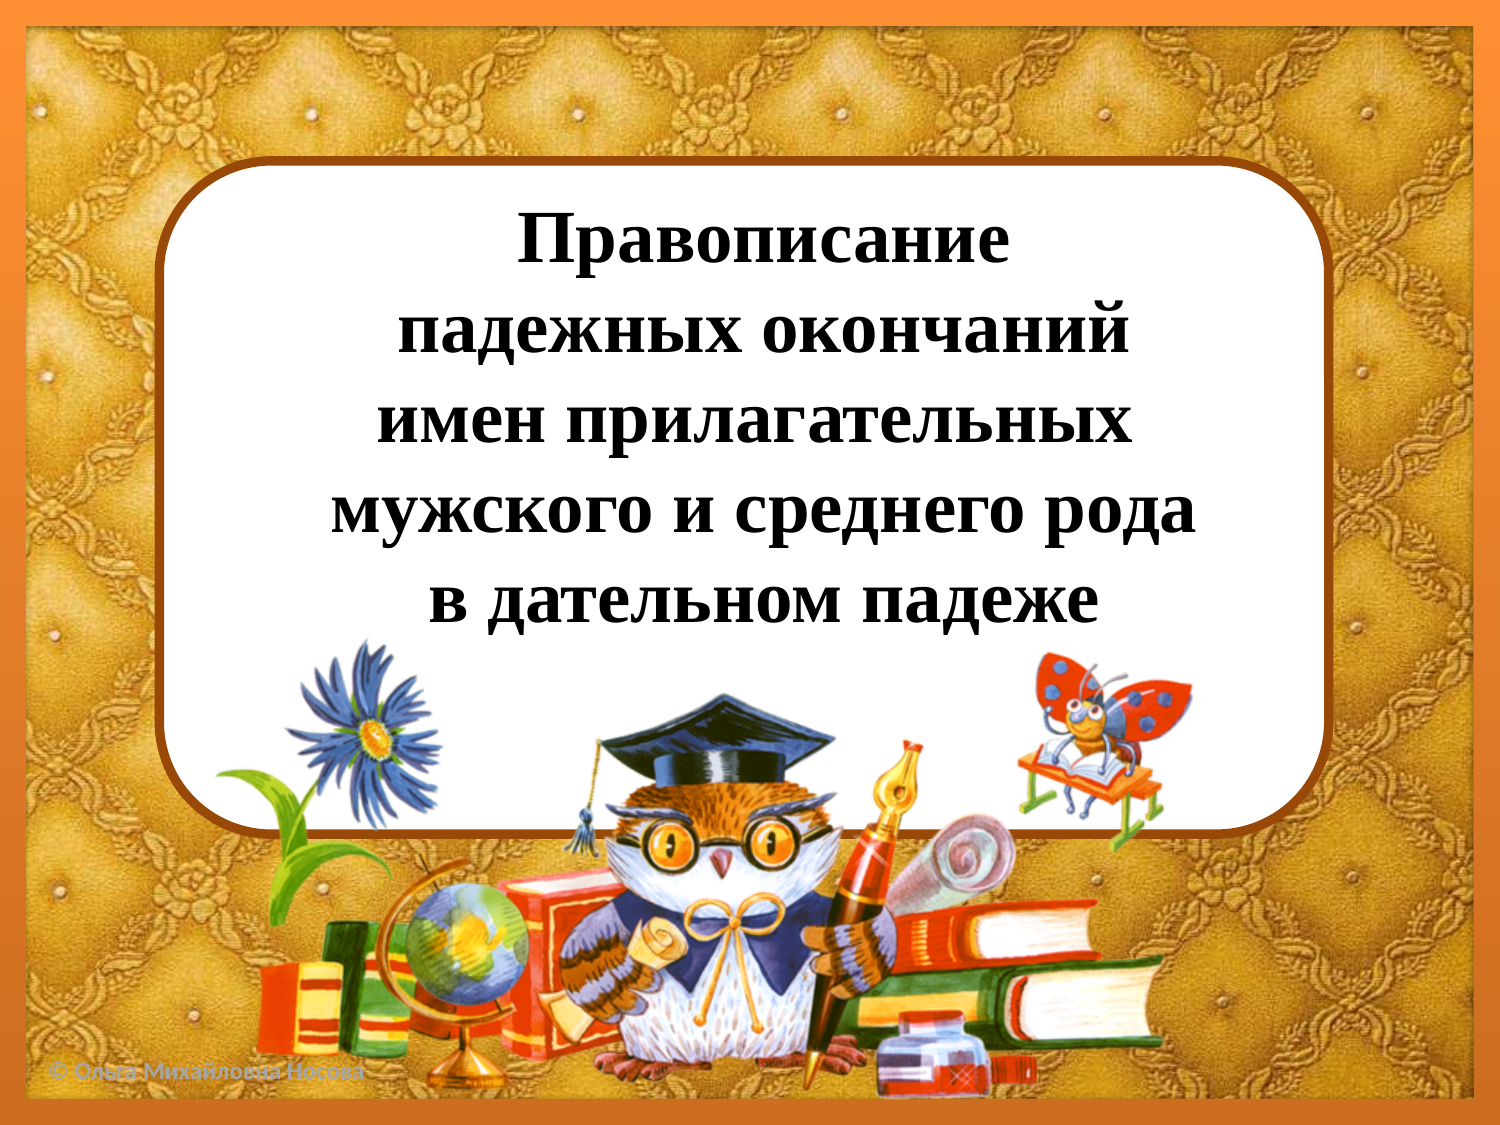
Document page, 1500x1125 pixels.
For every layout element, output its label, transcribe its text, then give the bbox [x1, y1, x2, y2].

picture [26, 26, 1473, 1125]
title Правописание падежных окончаний имен прилагательных мужского и среднего рода в дательном падеже [88, 184, 1459, 776]
